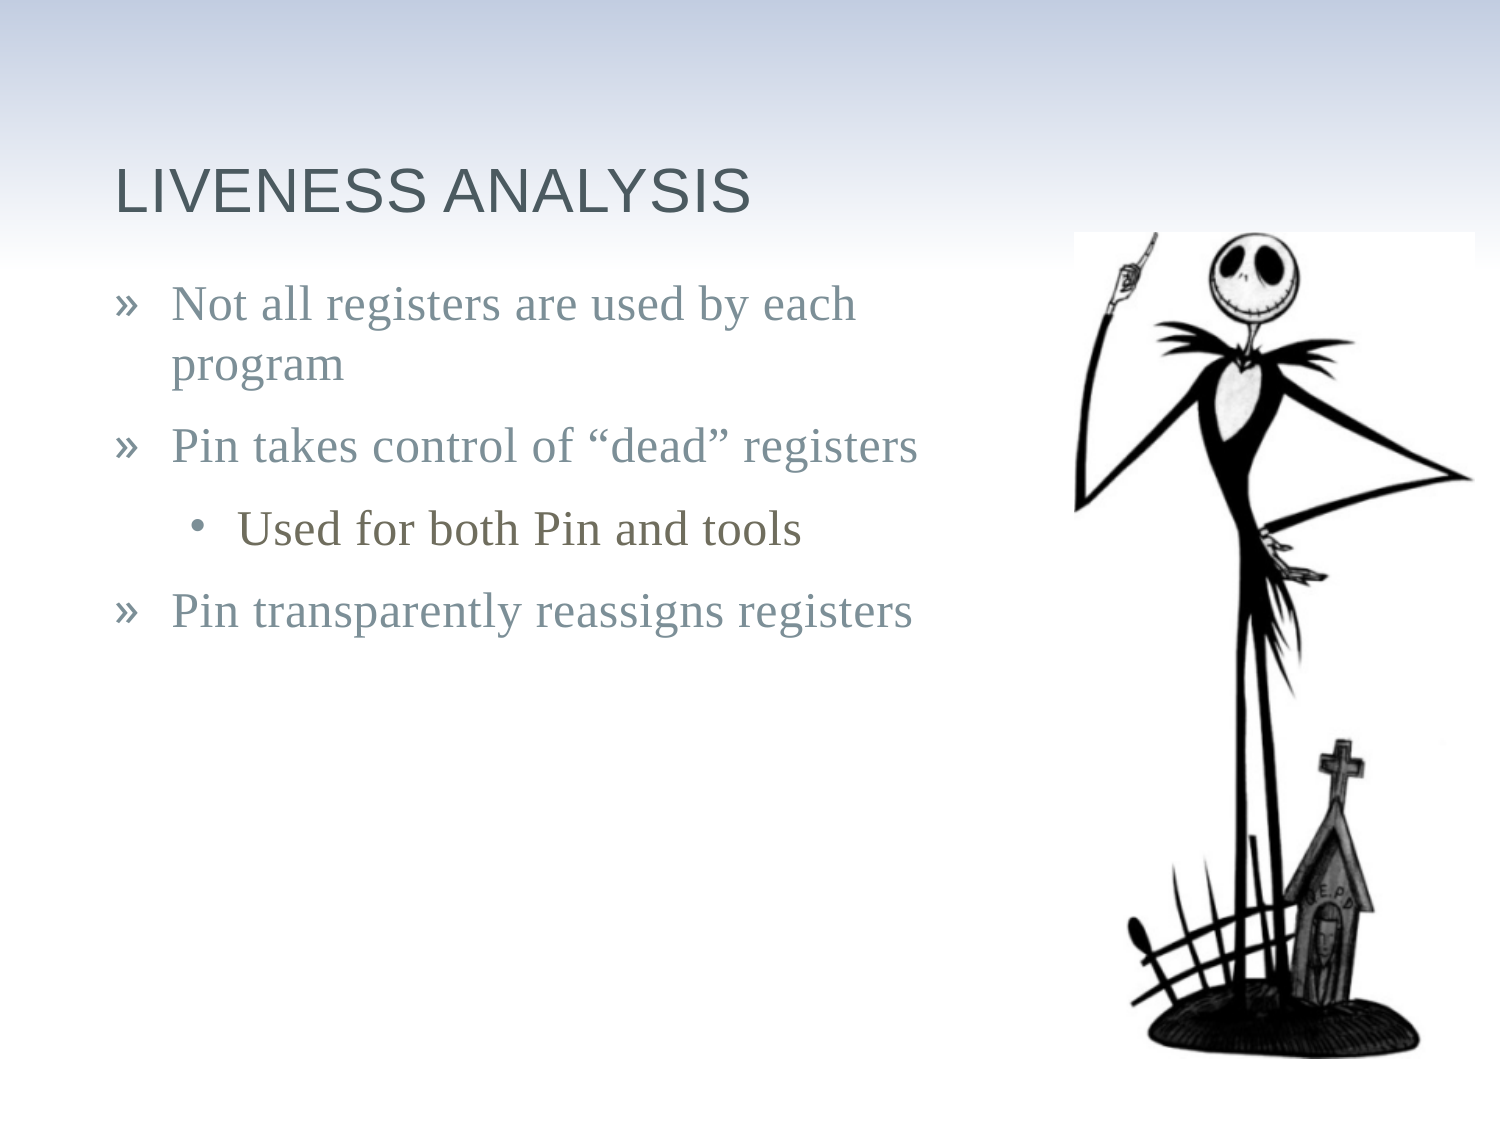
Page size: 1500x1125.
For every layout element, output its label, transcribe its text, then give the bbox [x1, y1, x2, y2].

list Not all registers are used by each program Pin takes control of “dead” registers Used for both Pin and tools Pin transparently reassigns registers [99, 262, 1004, 938]
picture [1074, 232, 1476, 1059]
title Liveness Analysis [99, 45, 1400, 233]
